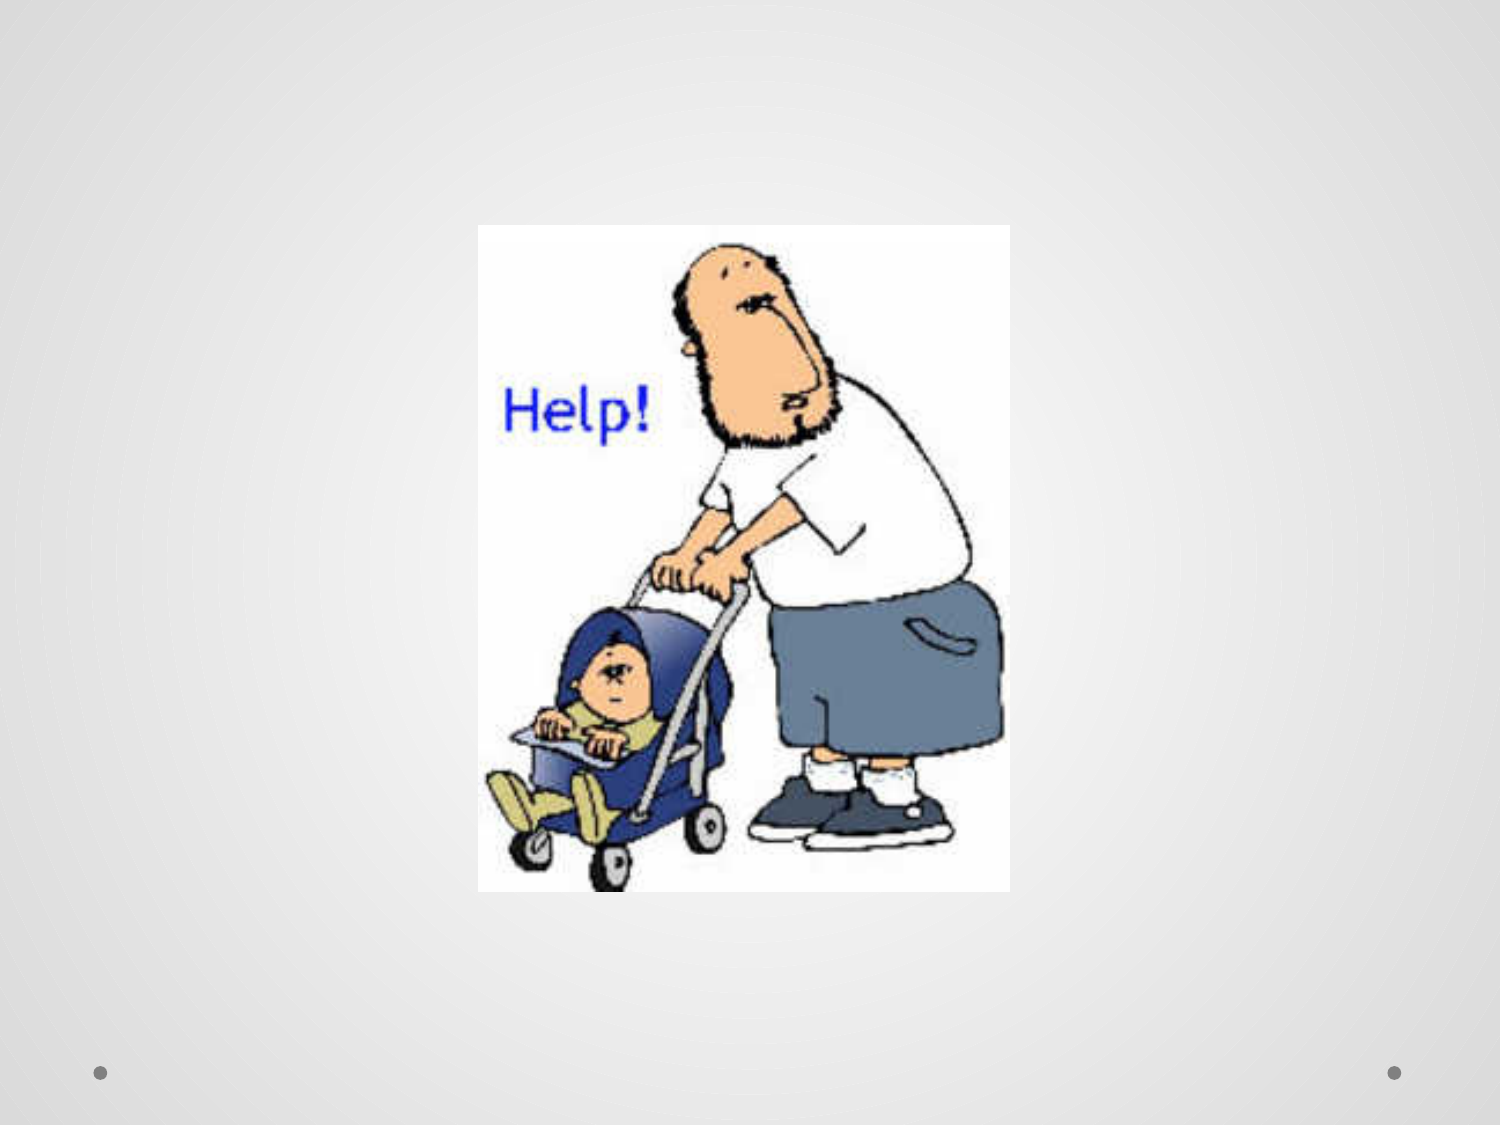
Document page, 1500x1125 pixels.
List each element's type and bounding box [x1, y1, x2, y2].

picture [478, 225, 1011, 892]
